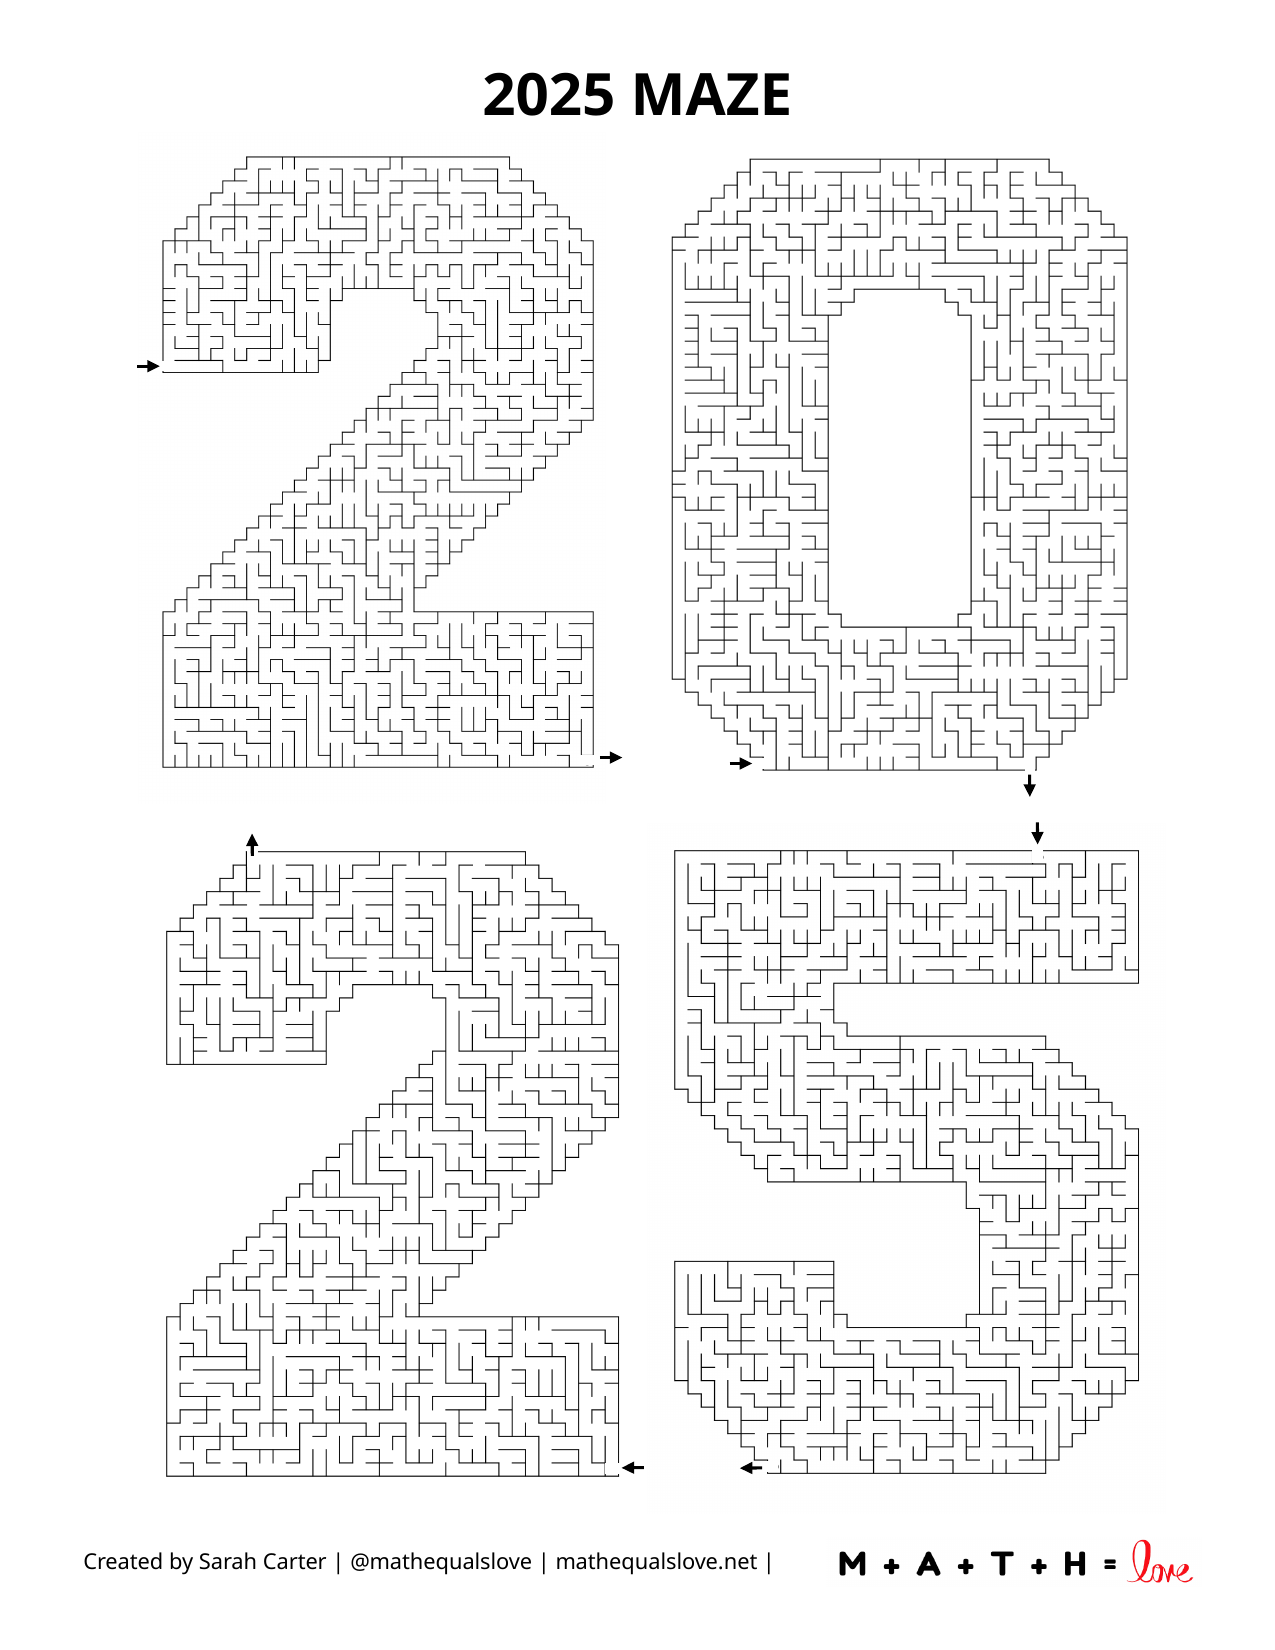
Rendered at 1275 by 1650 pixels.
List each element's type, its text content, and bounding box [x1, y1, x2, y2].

text_box Created by Sarah Carter | @mathequalslove | mathequalslove.net | [68, 1540, 826, 1582]
picture [138, 823, 1166, 1518]
picture [826, 1536, 1203, 1588]
picture [137, 132, 607, 804]
text_box 2025 MAZE [0, 49, 1275, 135]
picture [644, 131, 1155, 811]
